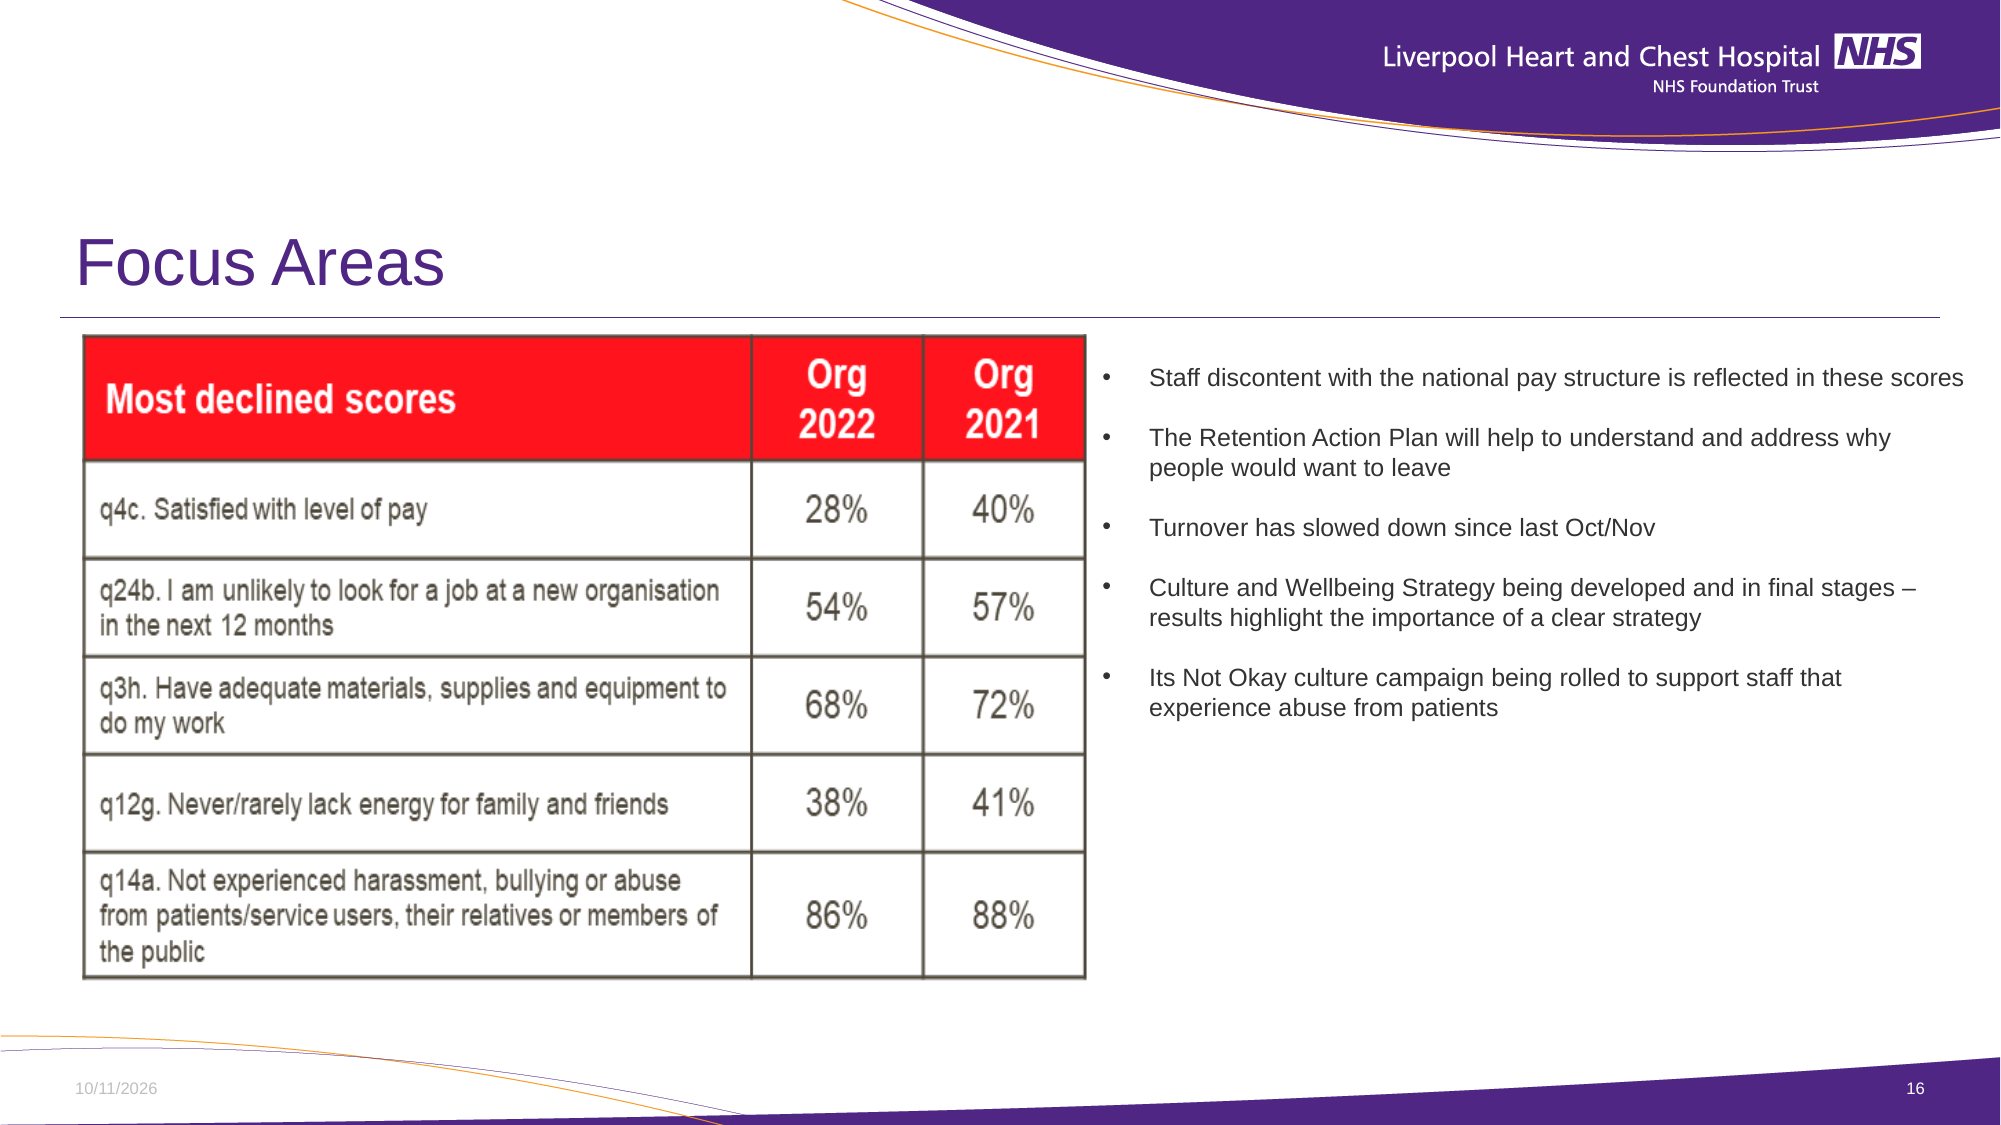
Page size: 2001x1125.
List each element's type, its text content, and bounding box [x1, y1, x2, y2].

text_box Staff discontent with the national pay structure is reflected in these scores The Retention Action Plan will help to understand and address why people would want to leave Turnover has slowed down since last Oct/Nov Culture and Wellbeing Strategy being developed and in final stages – results highlight the importance of a clear strategy Its Not Okay culture campaign being rolled to support staff that experience abuse from patients [1088, 354, 1985, 729]
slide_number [60, 1058, 511, 1118]
slide_number 16 [1489, 1058, 1940, 1118]
picture [0, 0, 2001, 1125]
title Focus Areas [60, 169, 1940, 308]
